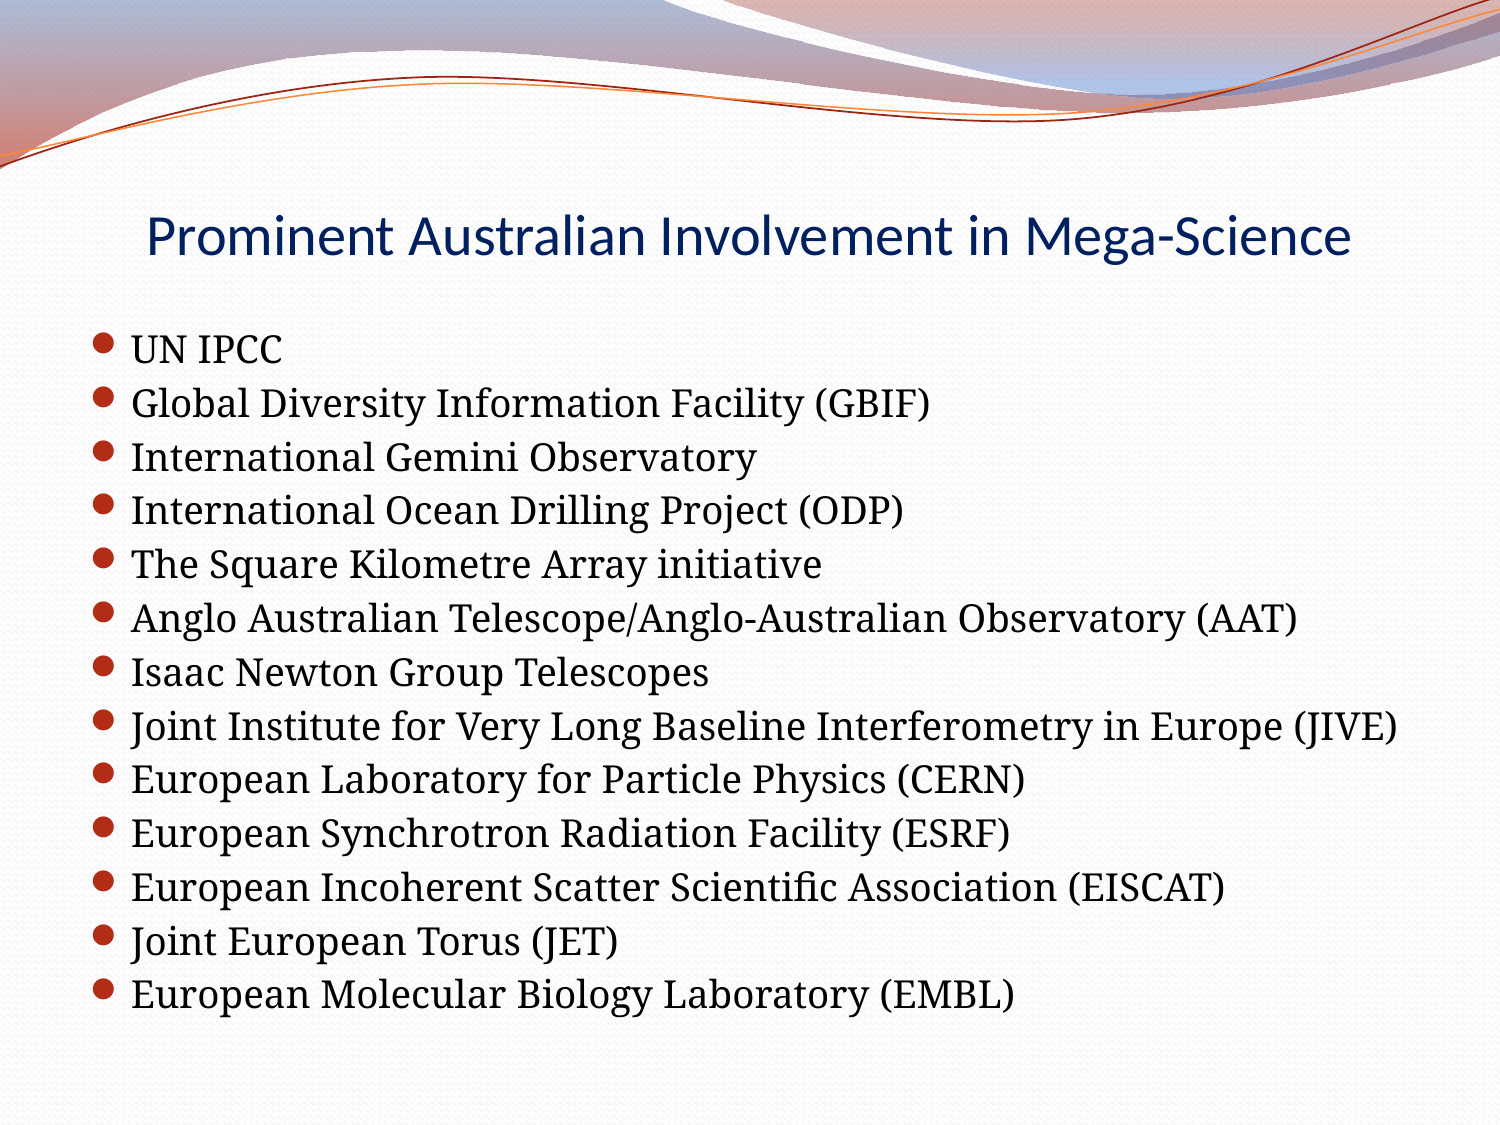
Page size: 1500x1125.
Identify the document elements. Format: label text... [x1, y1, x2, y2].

title Prominent Australian Involvement in Mega-Science [75, 149, 1425, 268]
list UN IPCC Global Diversity Information Facility (GBIF) International Gemini Observatory International Ocean Drilling Project (ODP) The Square Kilometre Array initiative Anglo Australian Telescope/Anglo-Australian Observatory (AAT) Isaac Newton Group Telescopes Joint Institute for Very Long Baseline Interferometry in Europe (JIVE) European Laboratory for Particle Physics (CERN) European Synchrotron Radiation Facility (ESRF) European Incoherent Scatter Scientific Association (EISCAT) Joint European Torus (JET) European Molecular Biology Laboratory (EMBL) [75, 317, 1425, 1038]
